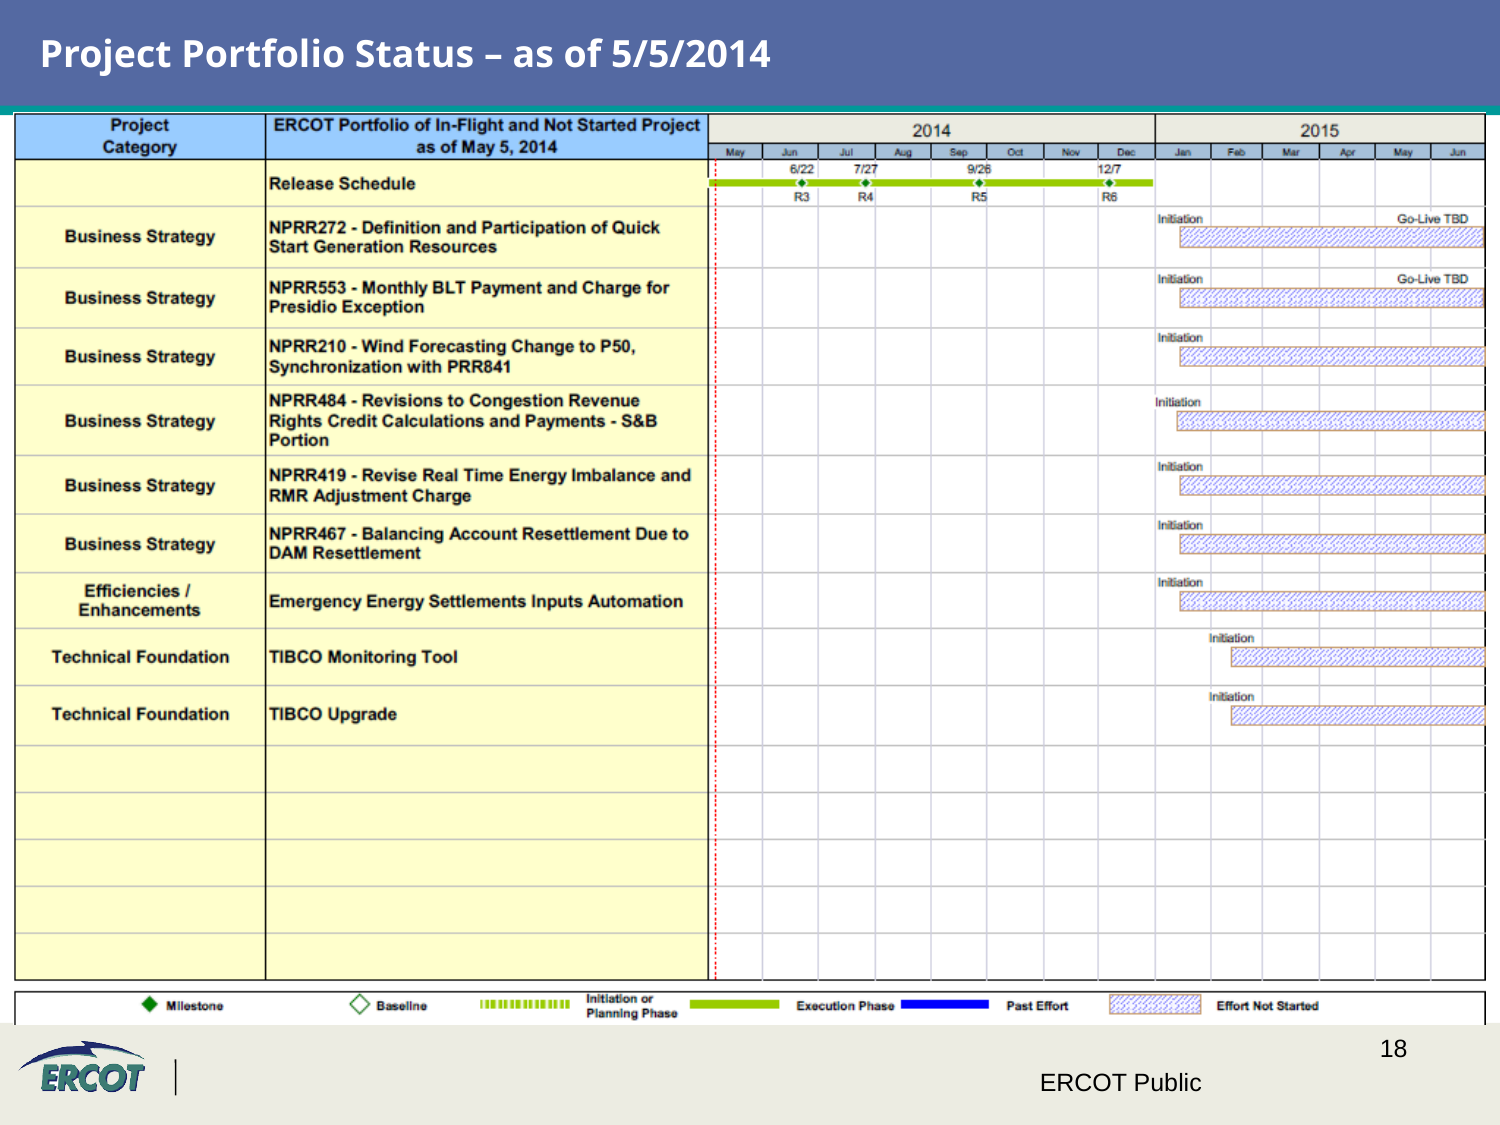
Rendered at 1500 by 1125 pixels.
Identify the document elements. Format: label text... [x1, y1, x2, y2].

footer ERCOT Public [1025, 1059, 1438, 1125]
picture [13, 112, 1486, 1026]
picture [10, 1031, 151, 1111]
text_box Project Portfolio Status – as of 5/5/2014 [24, 30, 1163, 106]
